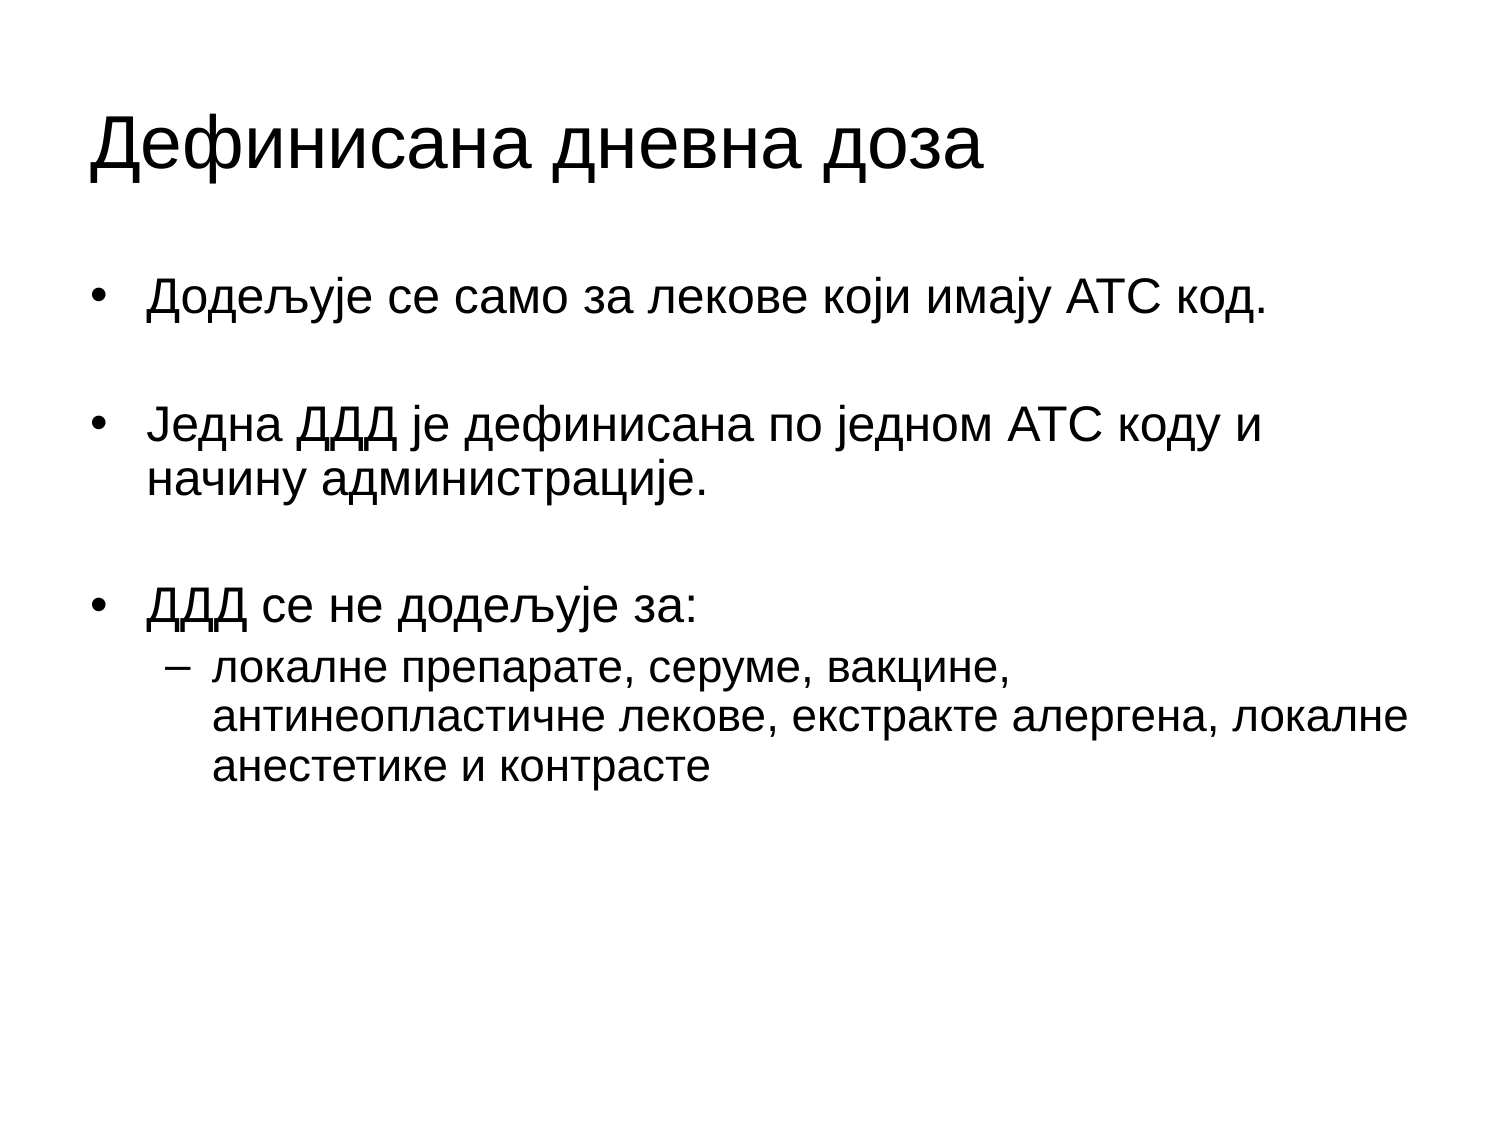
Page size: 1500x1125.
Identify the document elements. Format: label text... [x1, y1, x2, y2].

title Дефинисана дневна доза [75, 45, 1425, 233]
list Додељује се само за лекове који имају АТC код. Једна ДДД је дефинисана по једном АТС коду и начину администрације. ДДД се не додељује за: локалне препарате, серуме, вакцине, антинеопластичне лекове, екстракте алергена, локалне анестетике и контрасте [75, 262, 1425, 1005]
